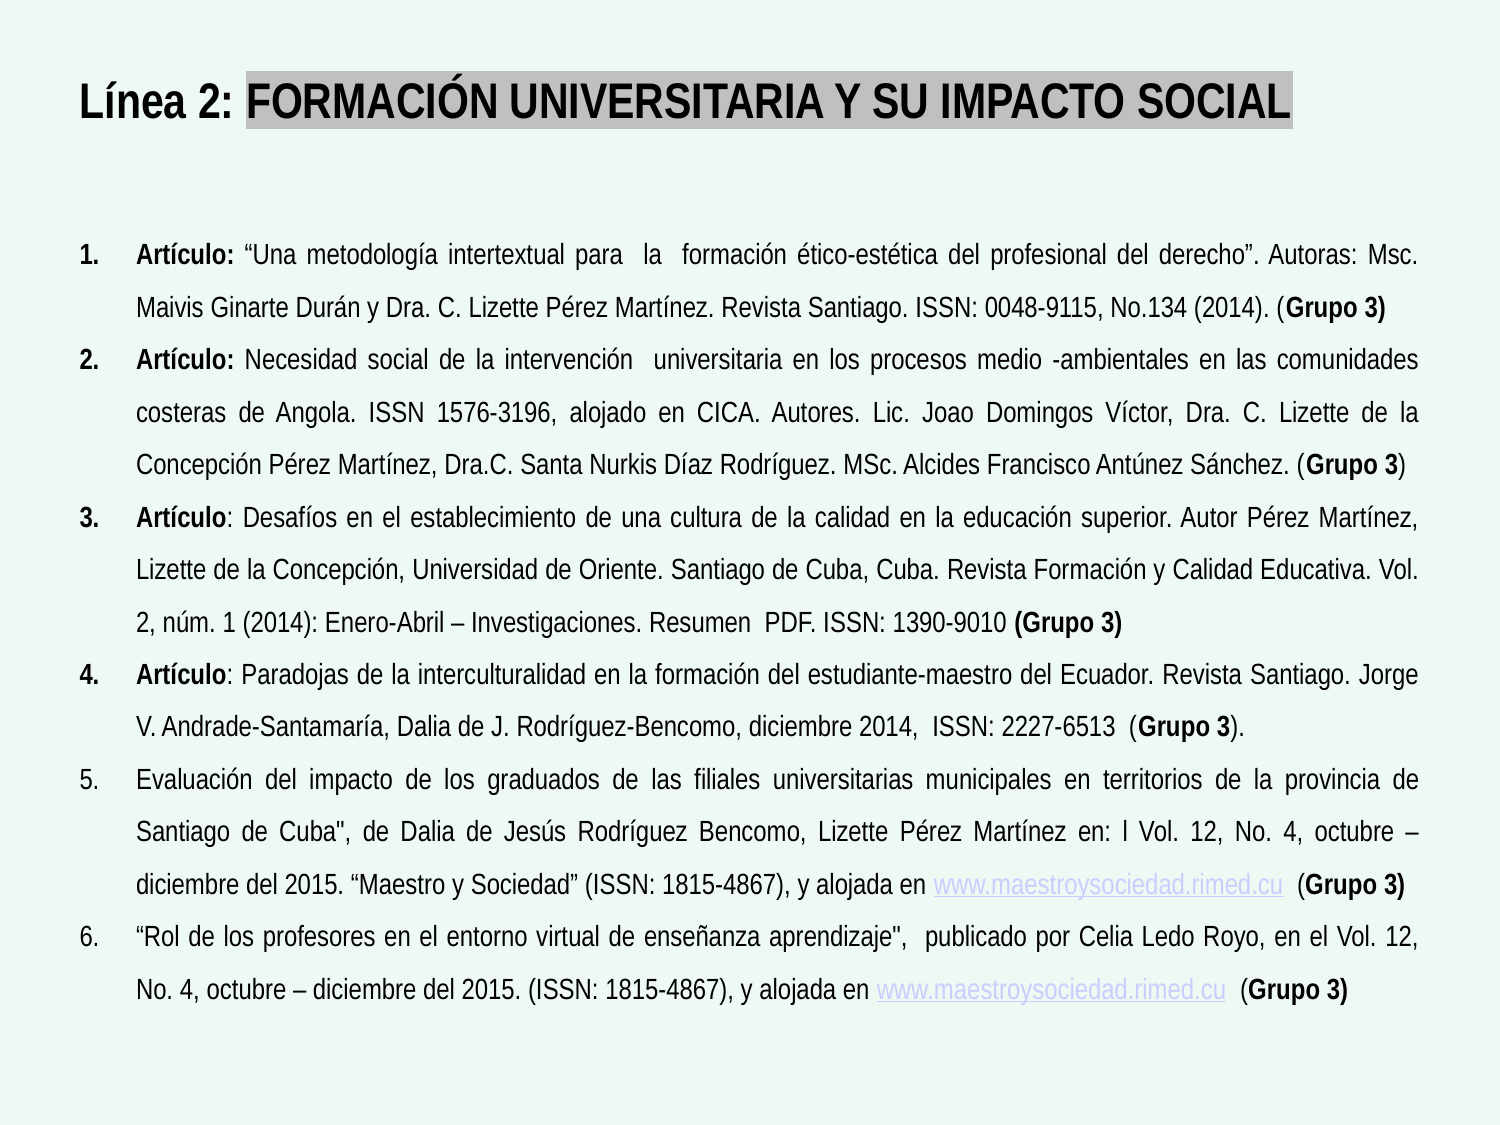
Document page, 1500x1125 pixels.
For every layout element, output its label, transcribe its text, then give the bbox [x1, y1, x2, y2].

text_box Línea 2: FORMACIÓN UNIVERSITARIA Y SU IMPACTO SOCIAL Artículo: “Una metodología intertextual para la formación ético-estética del profesional del derecho”. Autoras: Msc. Maivis Ginarte Durán y Dra. C. Lizette Pérez Martínez. Revista Santiago. ISSN: 0048-9115, No.134 (2014). (Grupo 3) Artículo: Necesidad social de la intervención universitaria en los procesos medio -ambientales en las comunidades costeras de Angola. ISSN 1576-3196, alojado en CICA. Autores. Lic. Joao Domingos Víctor, Dra. C. Lizette de la Concepción Pérez Martínez, Dra.C. Santa Nurkis Díaz Rodríguez. MSc. Alcides Francisco Antúnez Sánchez. (Grupo 3) Artículo: Desafíos en el establecimiento de una cultura de la calidad en la educación superior. Autor Pérez Martínez, Lizette de la Concepción, Universidad de Oriente. Santiago de Cuba, Cuba. Revista Formación y Calidad Educativa. Vol. 2, núm. 1 (2014): Enero-Abril – Investigaciones. Resumen PDF. ISSN: 1390-9010 (Grupo 3) Artículo: Paradojas de la interculturalidad en la formación del estudiante-maestro del Ecuador. Revista Santiago. Jorge V. Andrade-Santamaría, Dalia de J. Rodríguez-Bencomo, diciembre 2014, ISSN: 2227-6513 (Grupo 3). Evaluación del impacto de los graduados de las filiales universitarias municipales en territorios de la provincia de Santiago de Cuba", de Dalia de Jesús Rodríguez Bencomo, Lizette Pérez Martínez en: l Vol. 12, No. 4, octubre – diciembre del 2015. “Maestro y Sociedad” (ISSN: 1815-4867), y alojada en www.maestroysociedad.rimed.cu (Grupo 3) “Rol de los profesores en el entorno virtual de enseñanza aprendizaje", publicado por Celia Ledo Royo, en el Vol. 12, No. 4, octubre – diciembre del 2015. (ISSN: 1815-4867), y alojada en www.maestroysociedad.rimed.cu (Grupo 3) [64, 30, 1436, 1065]
